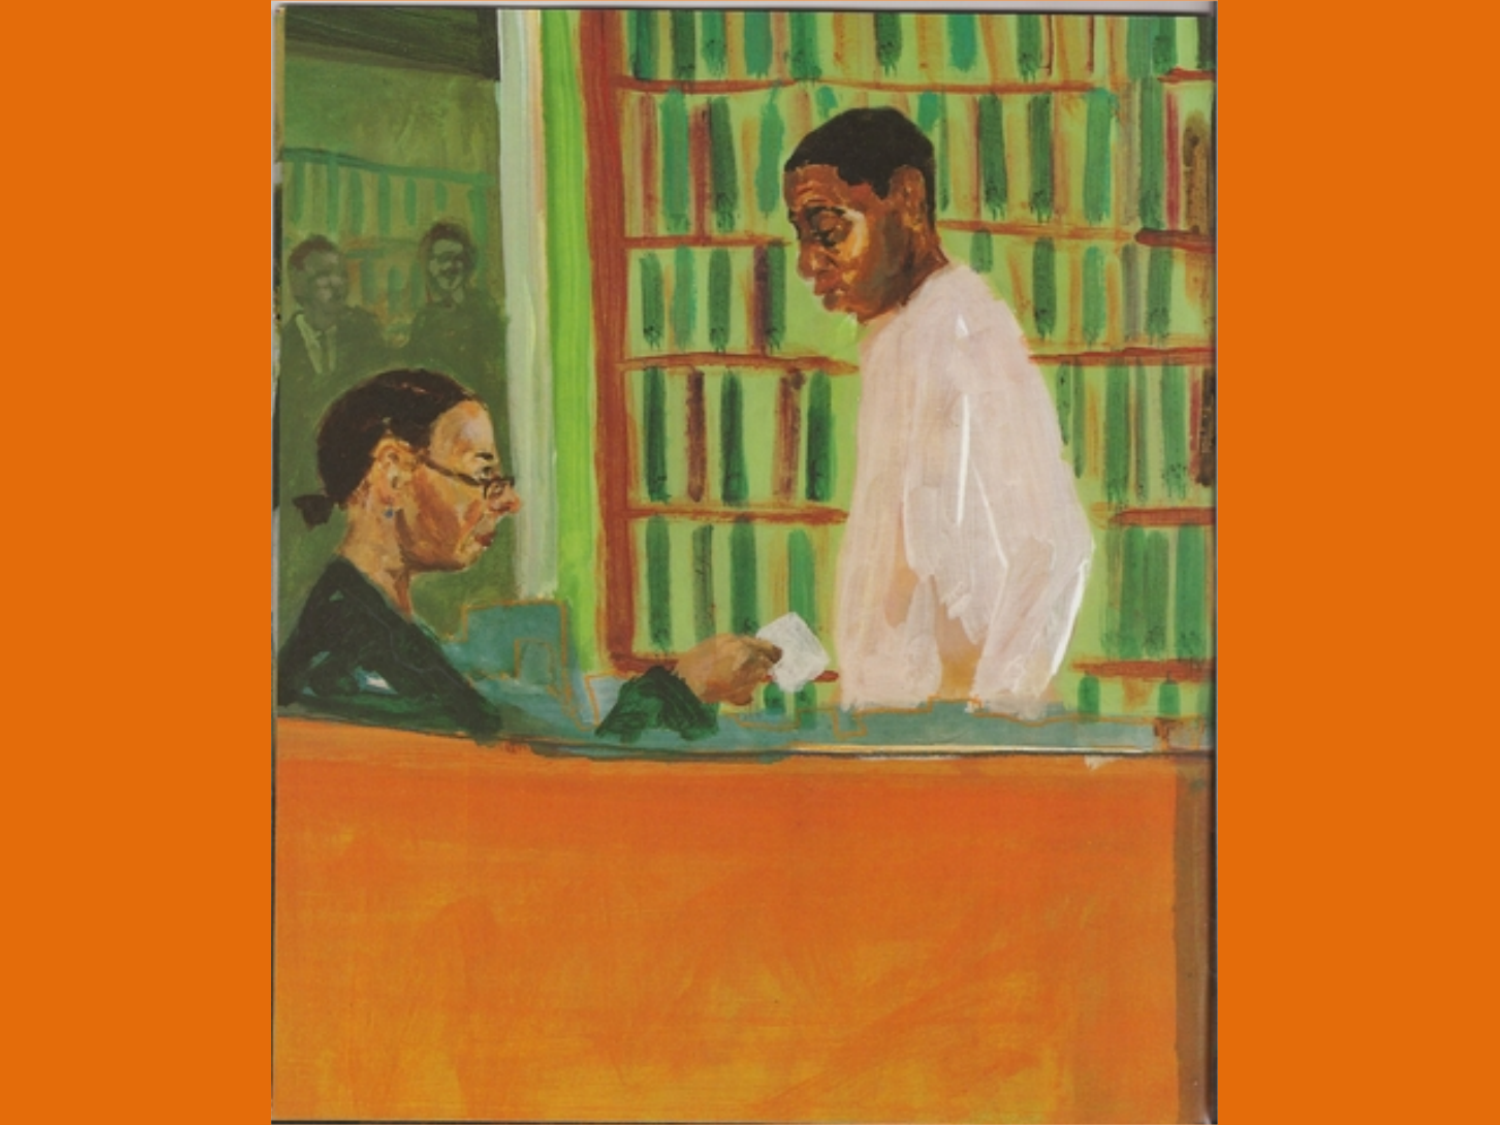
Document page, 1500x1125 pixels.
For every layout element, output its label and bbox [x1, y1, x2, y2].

picture [269, 0, 1218, 1125]
